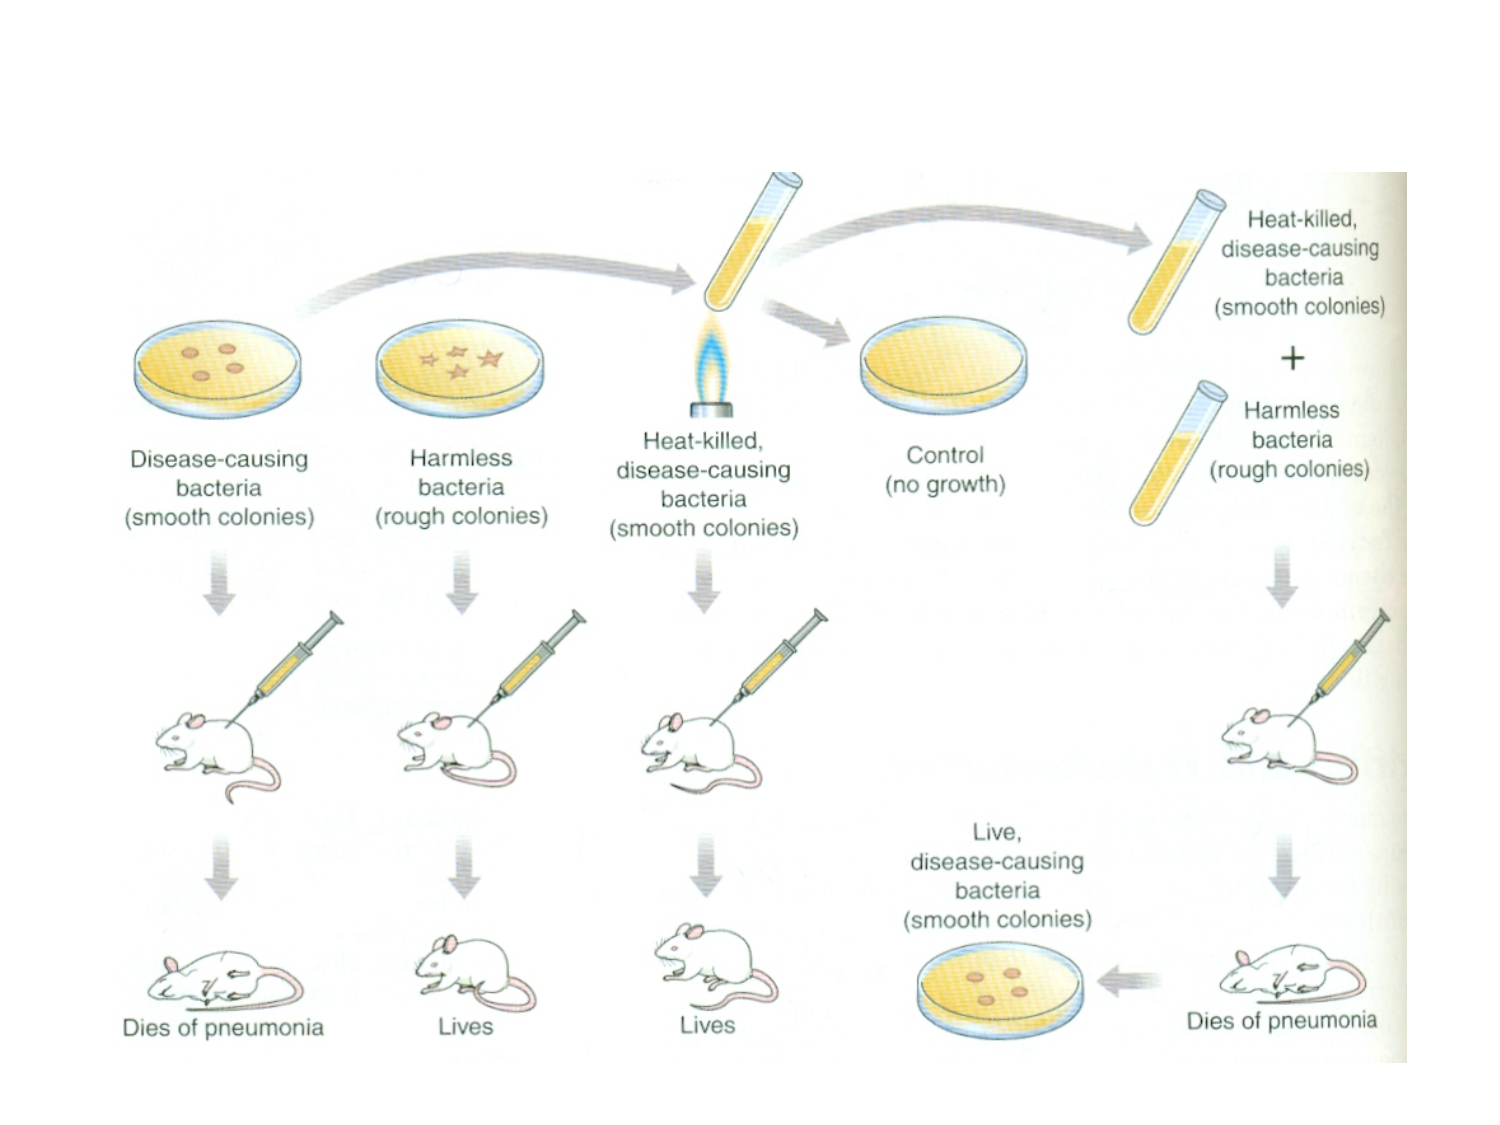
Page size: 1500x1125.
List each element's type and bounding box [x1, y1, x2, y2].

picture [112, 137, 1500, 1063]
